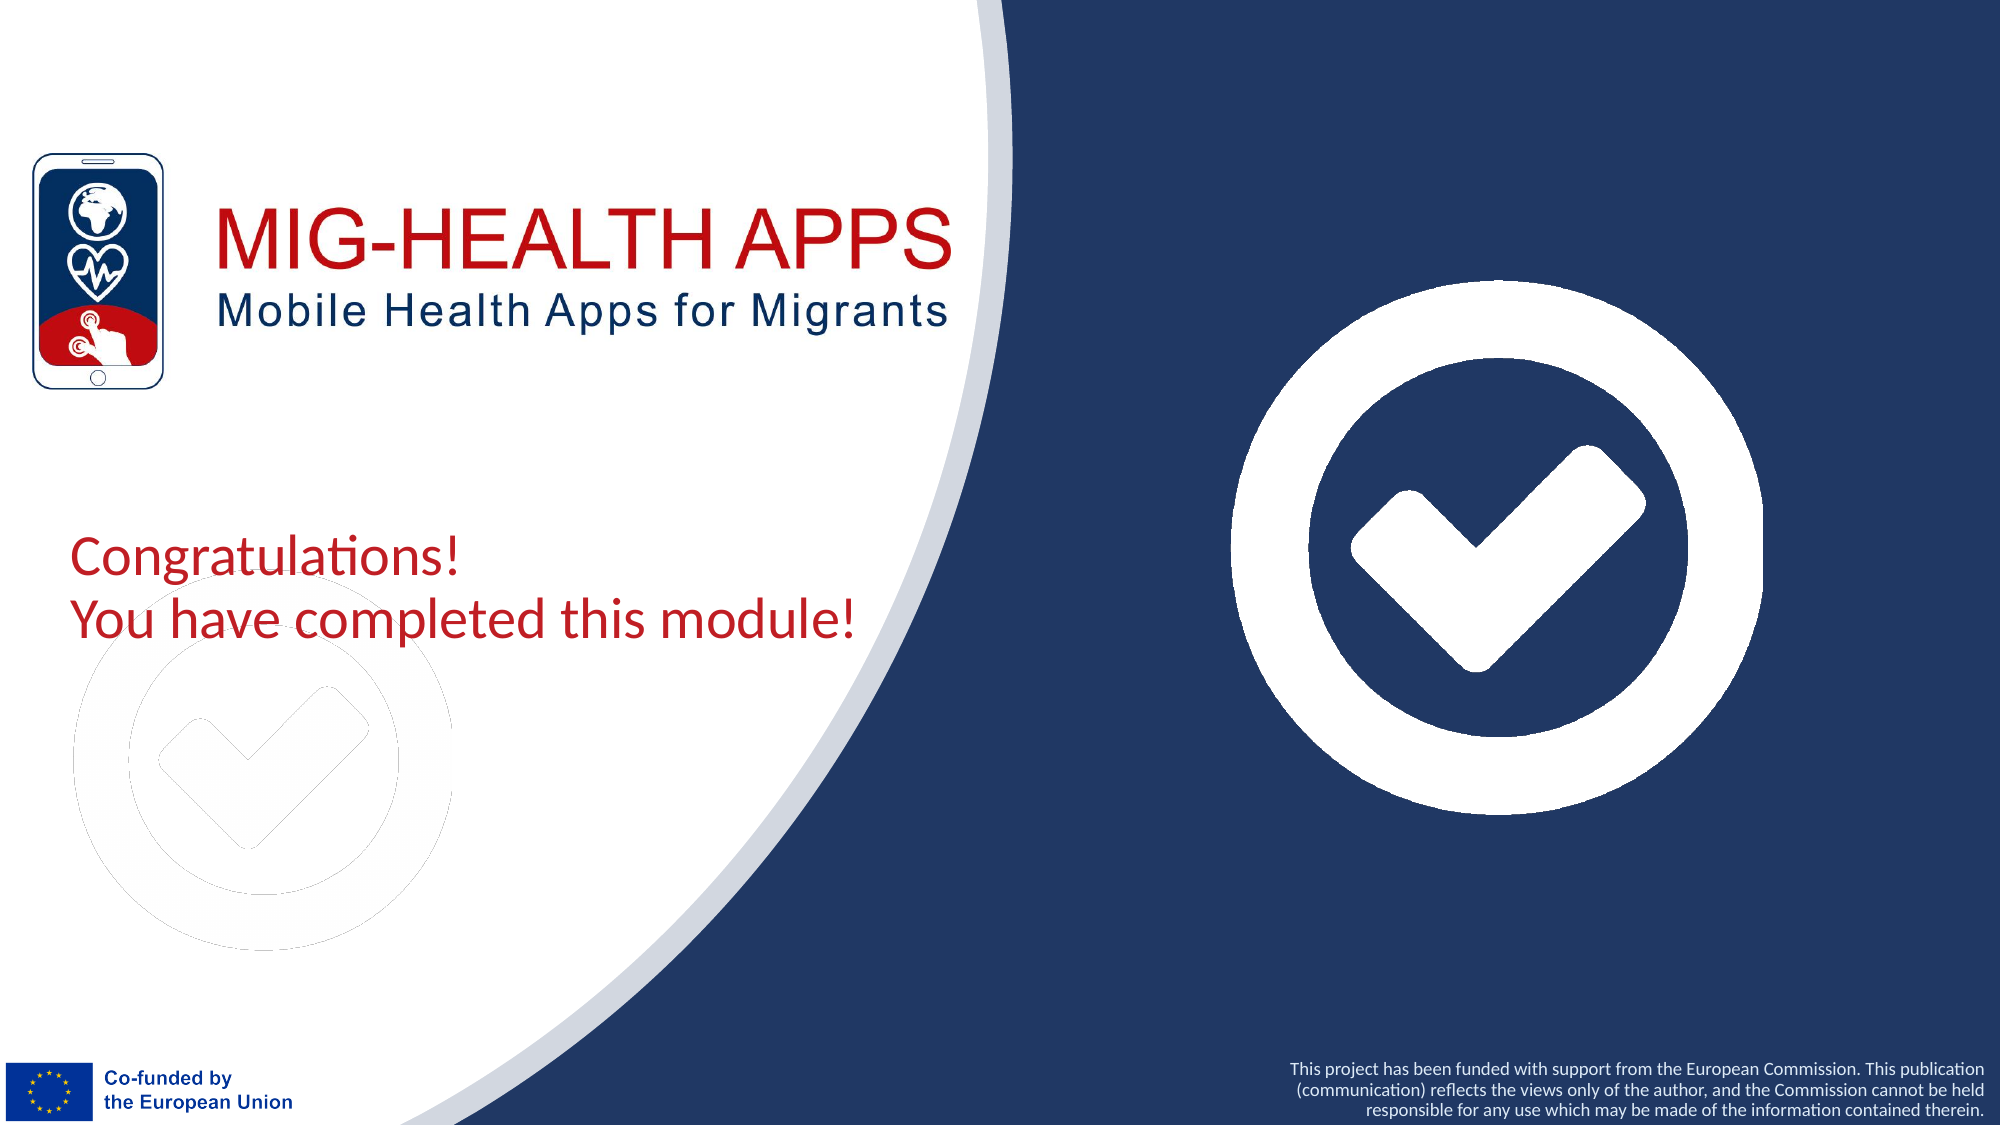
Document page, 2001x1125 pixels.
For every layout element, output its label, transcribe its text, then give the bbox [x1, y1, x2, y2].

picture [1226, 279, 1763, 816]
text_box Congratulations! You have completed this module! [55, 479, 882, 697]
picture [32, 152, 952, 390]
text_box [882, 0, 1013, 683]
text_box [0, 0, 989, 1125]
picture [70, 569, 452, 951]
text_box This project has been funded with support from the European Commission. This publication (communication) reflects the views only of the author, and the Commission cannot be held responsible for any use which may be made of the information contained therein. [1201, 1038, 2000, 1125]
picture [1, 1058, 304, 1125]
text_box [402, 697, 874, 1125]
